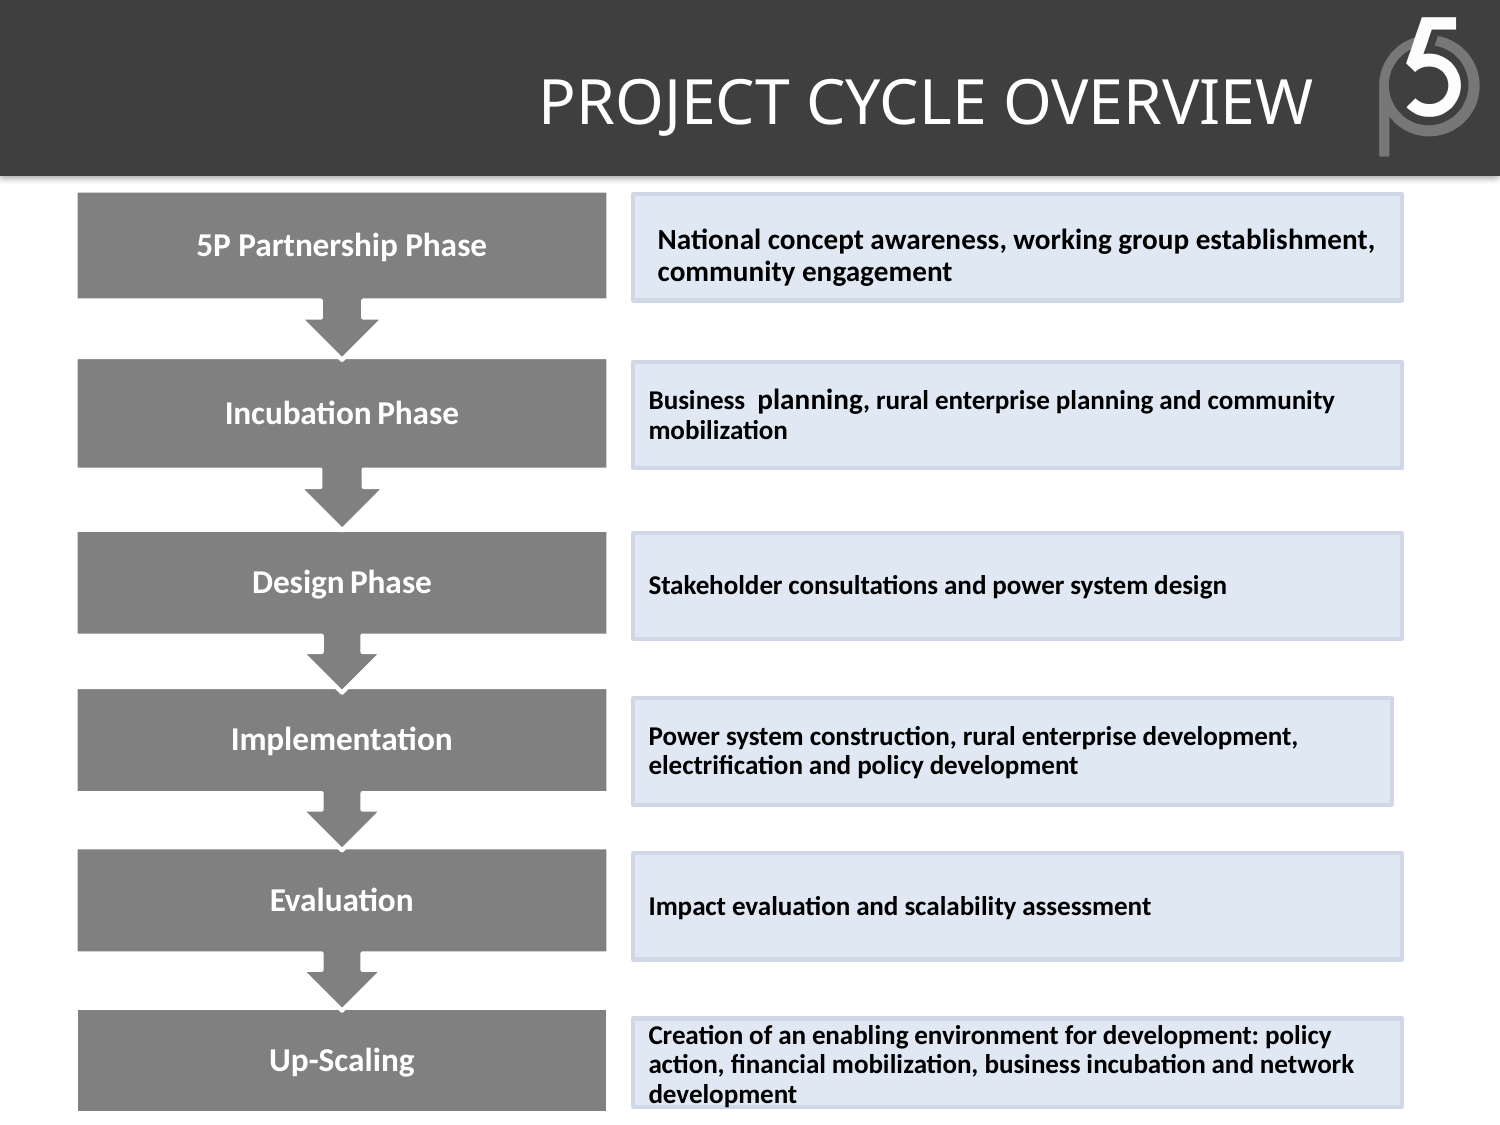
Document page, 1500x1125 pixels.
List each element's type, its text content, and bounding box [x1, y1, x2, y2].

title PROJECT CYCLE OVERVIEW [177, 26, 1330, 173]
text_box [633, 532, 1402, 640]
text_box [633, 698, 1402, 806]
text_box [633, 361, 1402, 469]
text_box [0, 0, 1500, 177]
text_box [633, 1018, 1402, 1125]
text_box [633, 852, 1402, 960]
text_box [633, 193, 1402, 319]
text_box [75, 190, 609, 1114]
picture [1368, 6, 1492, 171]
